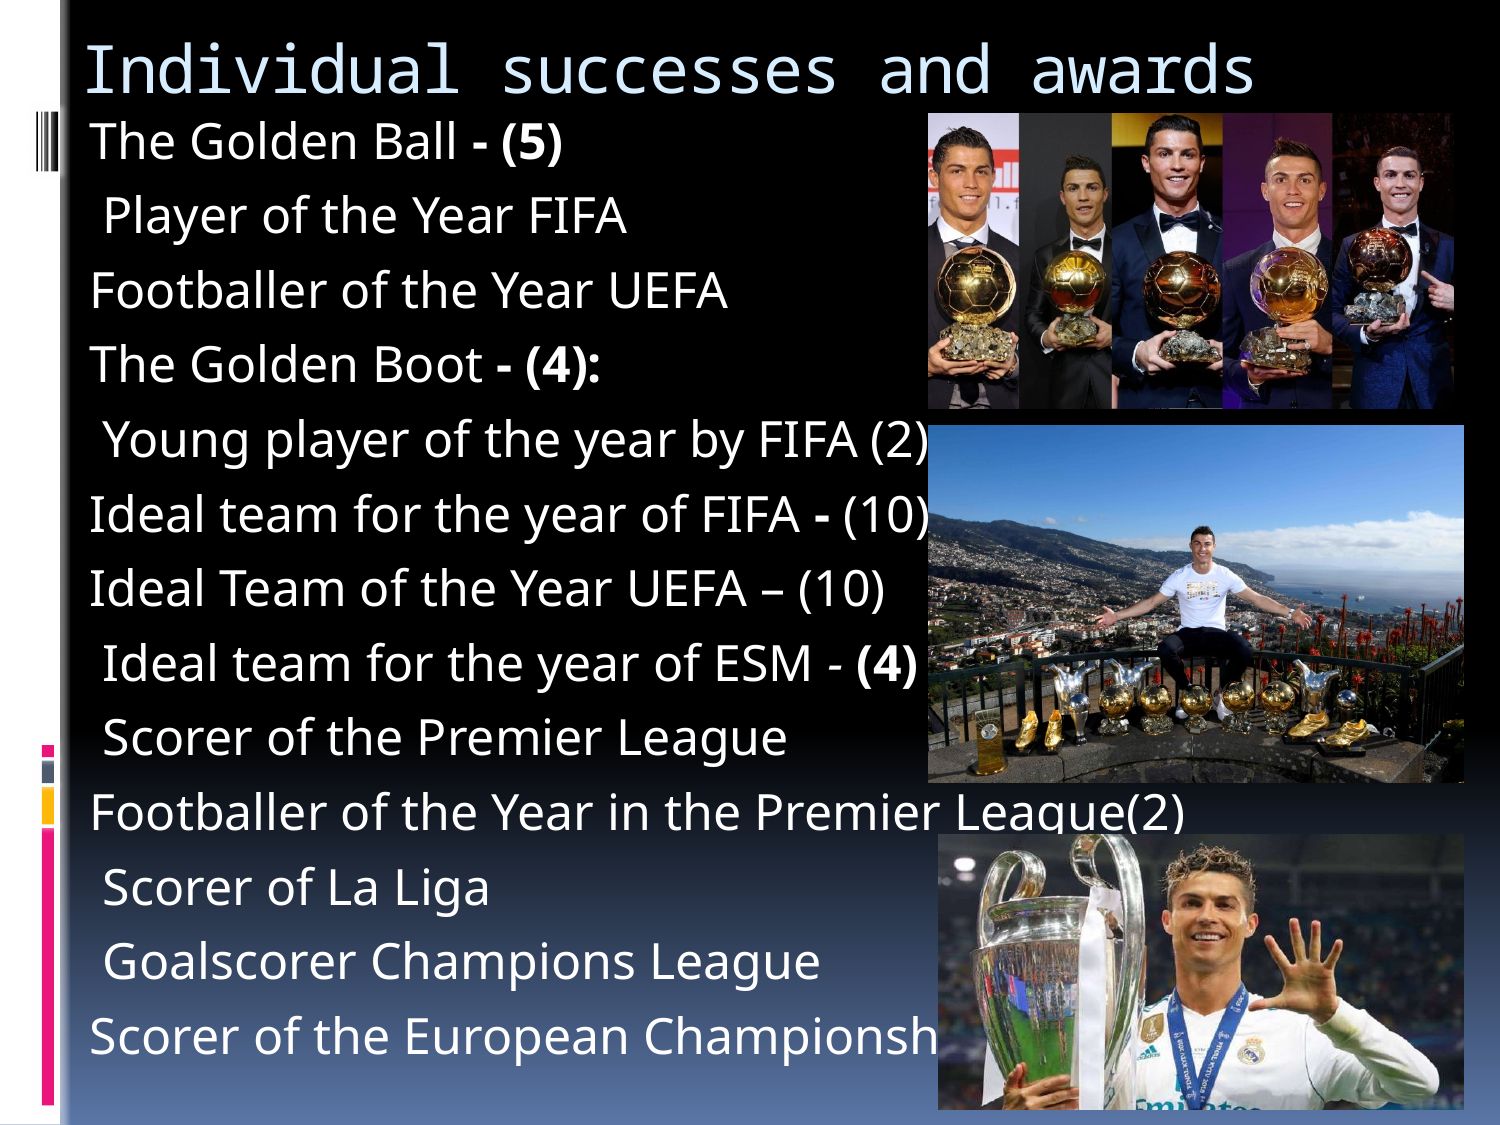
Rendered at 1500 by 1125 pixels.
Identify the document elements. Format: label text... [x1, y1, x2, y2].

picture [928, 425, 1465, 784]
picture [928, 113, 1455, 410]
title Individual successes and awards [65, 19, 1353, 90]
picture [938, 833, 1465, 1111]
list The Golden Ball - (5) Player of the Year FIFA Footballer of the Year UEFA The Golden Boot - (4): Young player of the year by FIFA (2) Ideal team for the year of FIFA - (10) Ideal Team of the Year UEFA – (10) Ideal team for the year of ESM - (4) Scorer of the Premier League Footballer of the Year in the Premier League(2) Scorer of La Liga Goalscorer Champions League Scorer of the European Championship [75, 101, 1500, 1125]
